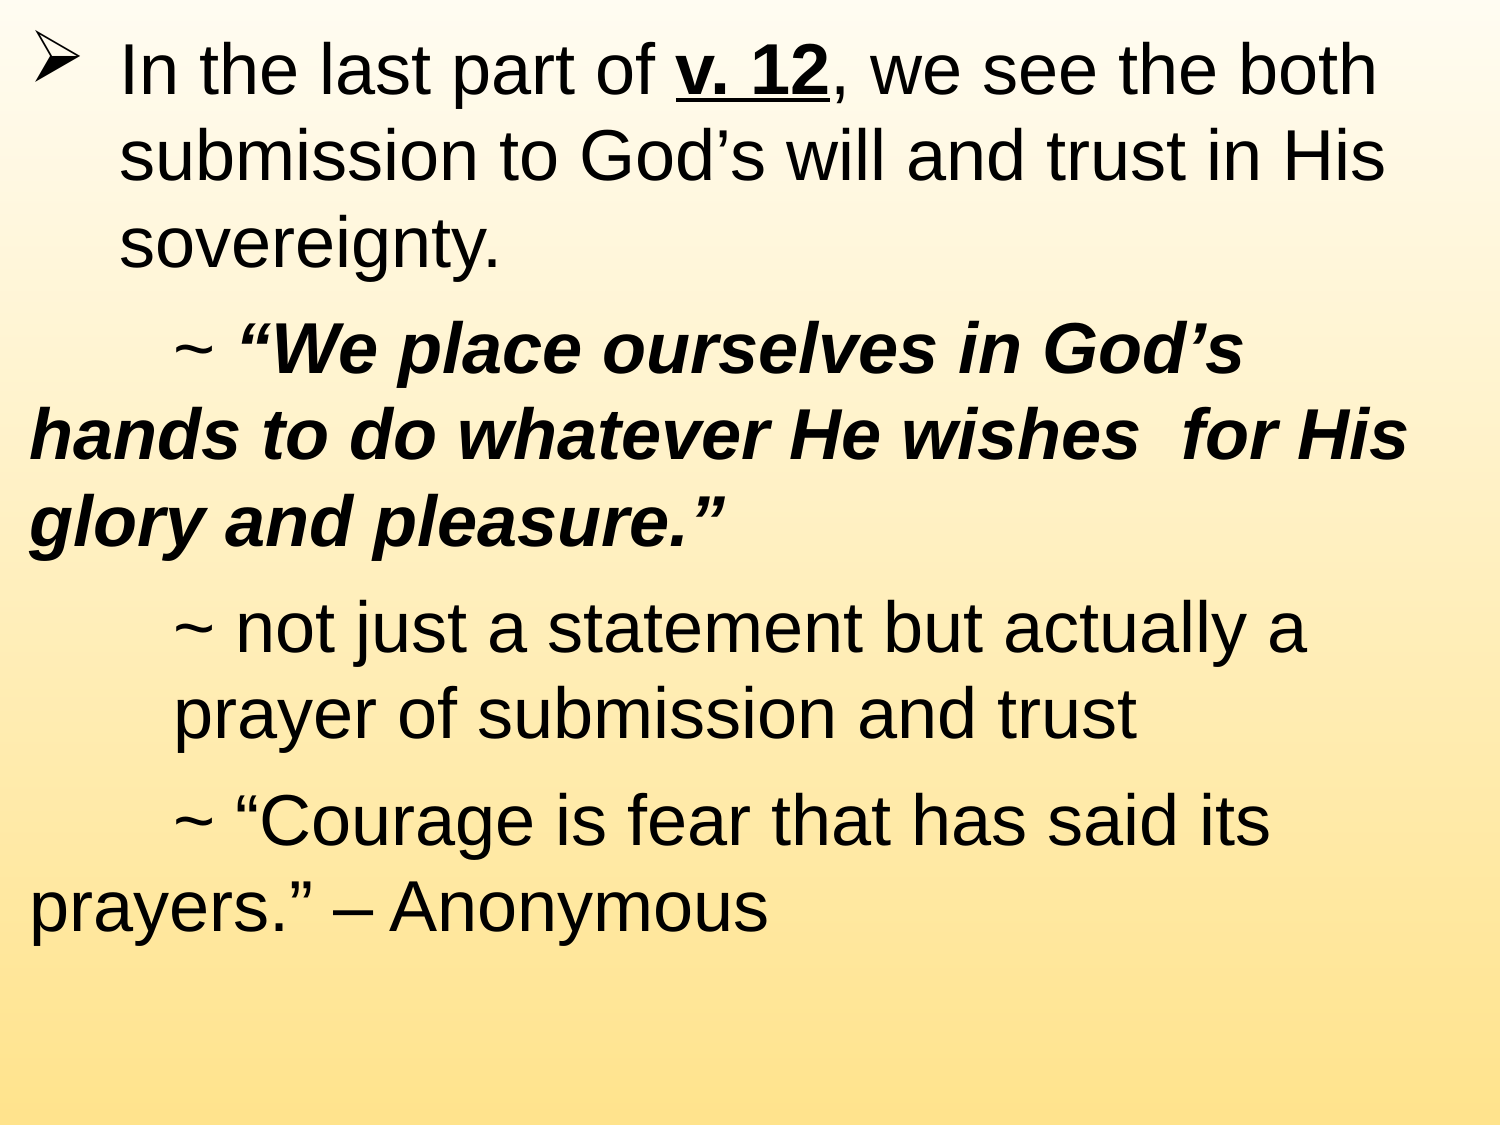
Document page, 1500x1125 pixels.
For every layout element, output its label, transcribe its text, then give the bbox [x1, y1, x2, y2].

subtitle In the last part of v. 12, we see the both submission to God’s will and trust in His sovereignty. ~ “We place ourselves in God’s hands to do whatever He wishes for His glory and pleasure.” ~ not just a statement but actually a prayer of submission and trust ~ “Courage is fear that has said its prayers.” – Anonymous [14, 14, 1482, 1104]
